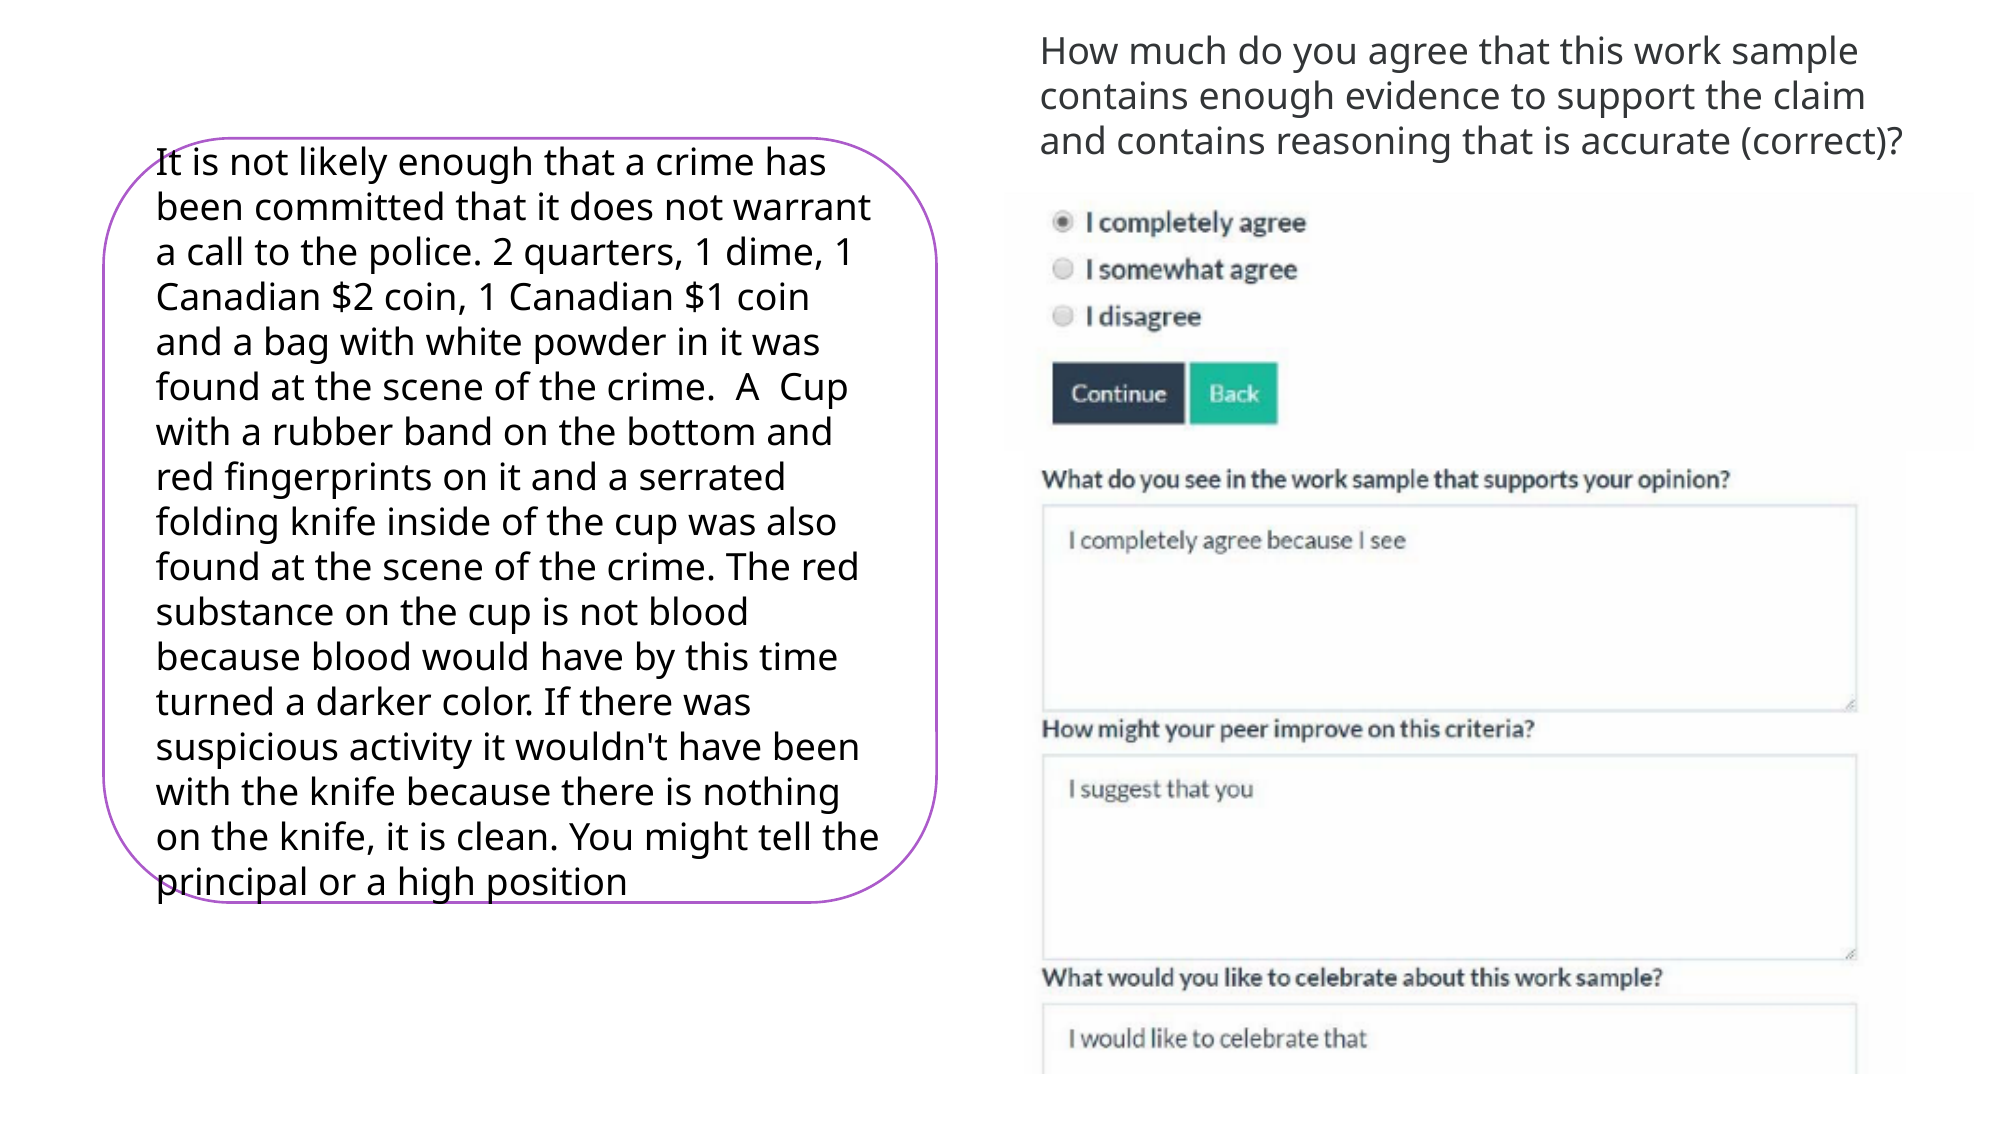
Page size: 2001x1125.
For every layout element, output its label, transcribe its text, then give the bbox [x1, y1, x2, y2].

text_box How much do you agree that this work sample contains enough evidence to support the claim and contains reasoning that is accurate (correct)? [1024, 19, 1924, 170]
picture [1004, 192, 1974, 1074]
text_box It is not likely enough that a crime has been committed that it does not warrant a call to the police. 2 quarters, 1 dime, 1 Canadian $2 coin, 1 Canadian $1 coin and a bag with white powder in it was found at the scene of the crime. A Cup with a rubber band on the bottom and red fingerprints on it and a serrated folding knife inside of the cup was also found at the scene of the crime. The red substance on the cup is not blood because blood would have by this time turned a darker color. If there was suspicious activity it wouldn't have been with the knife because there is nothing on the knife, it is clean. You might tell the principal or a high position [102, 136, 938, 904]
